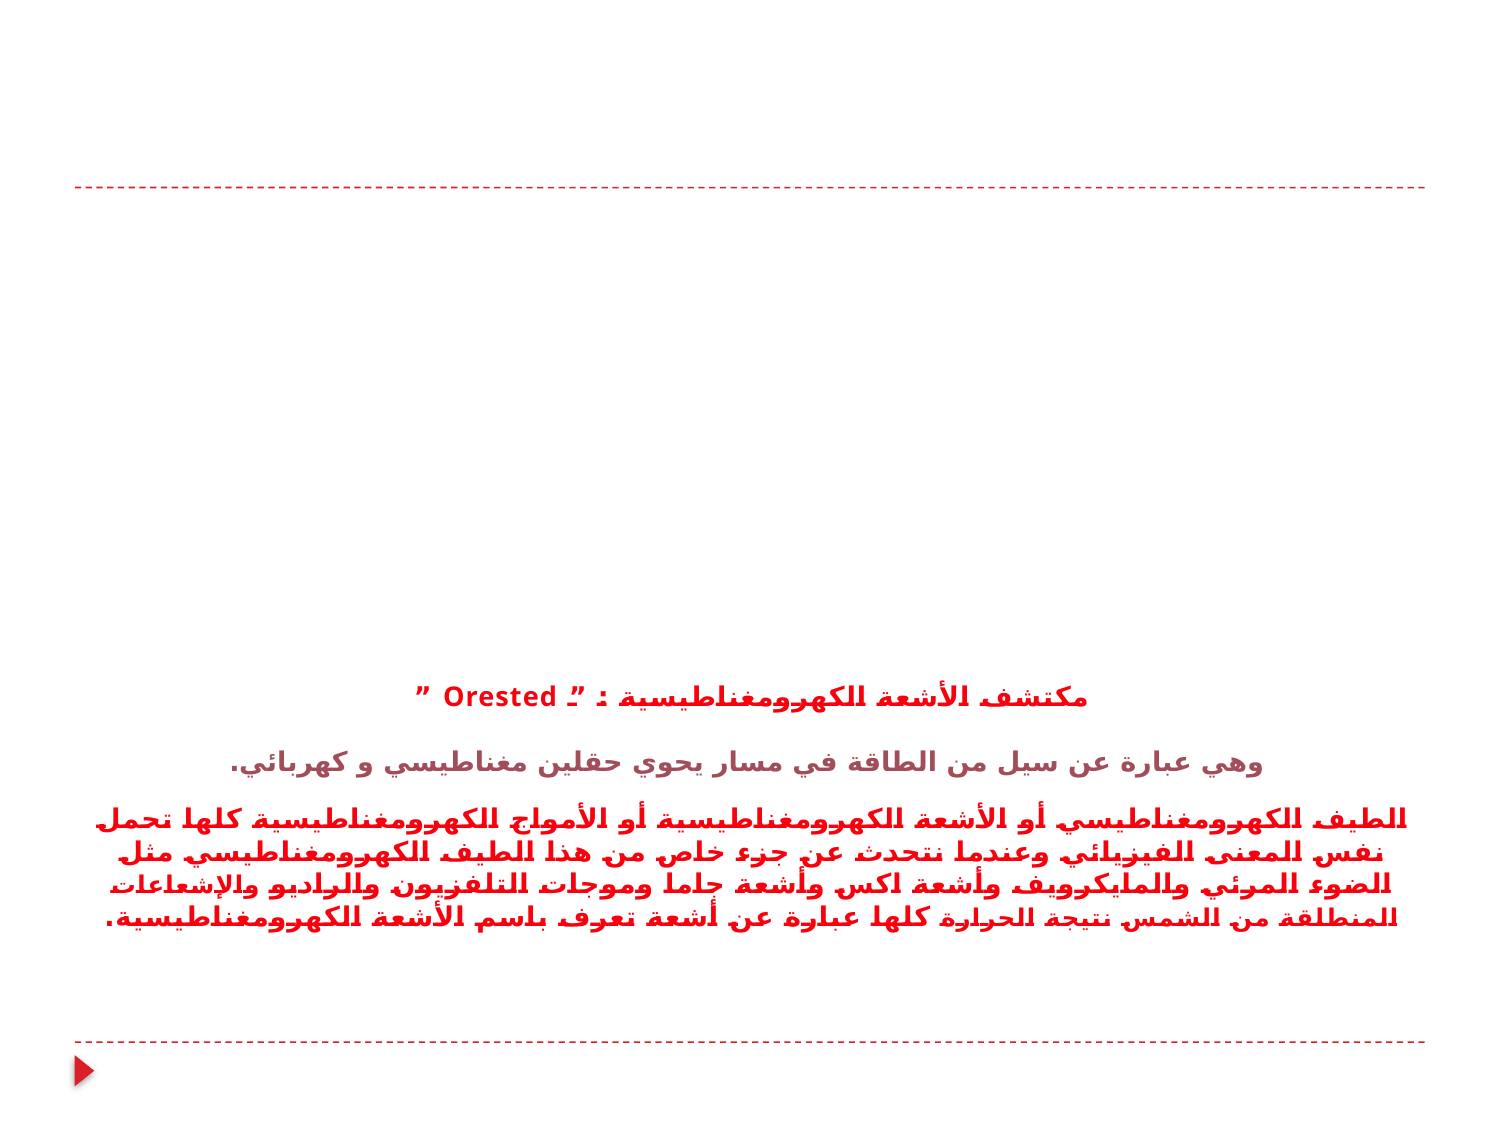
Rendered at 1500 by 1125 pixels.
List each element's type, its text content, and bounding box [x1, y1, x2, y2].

title مكتشف الأشعة الكهرومغناطيسية : ” Orested ” وهي عبارة عن سيل من الطاقة في مسار يحوي حقلين مغناطيسي و كهربائي. الطيف الكهرومغناطيسي أو الأشعة الكهرومغناطيسية أو الأمواج الكهرومغناطيسية كلها تحمل نفس المعنى الفيزيائي وعندما نتحدث عن جزء خاص من هذا الطيف الكهرومغناطيسي مثل الضوء المرئي والمايكرويف وأشعة اكس وأشعة جاما وموجات التلفزيون والراديو والإشعاعات المنطلقة من الشمس نتيجة الحرارة كلها عبارة عن أشعة تعرف باسم الأشعة الكهرومغناطيسية. [76, 656, 1427, 965]
